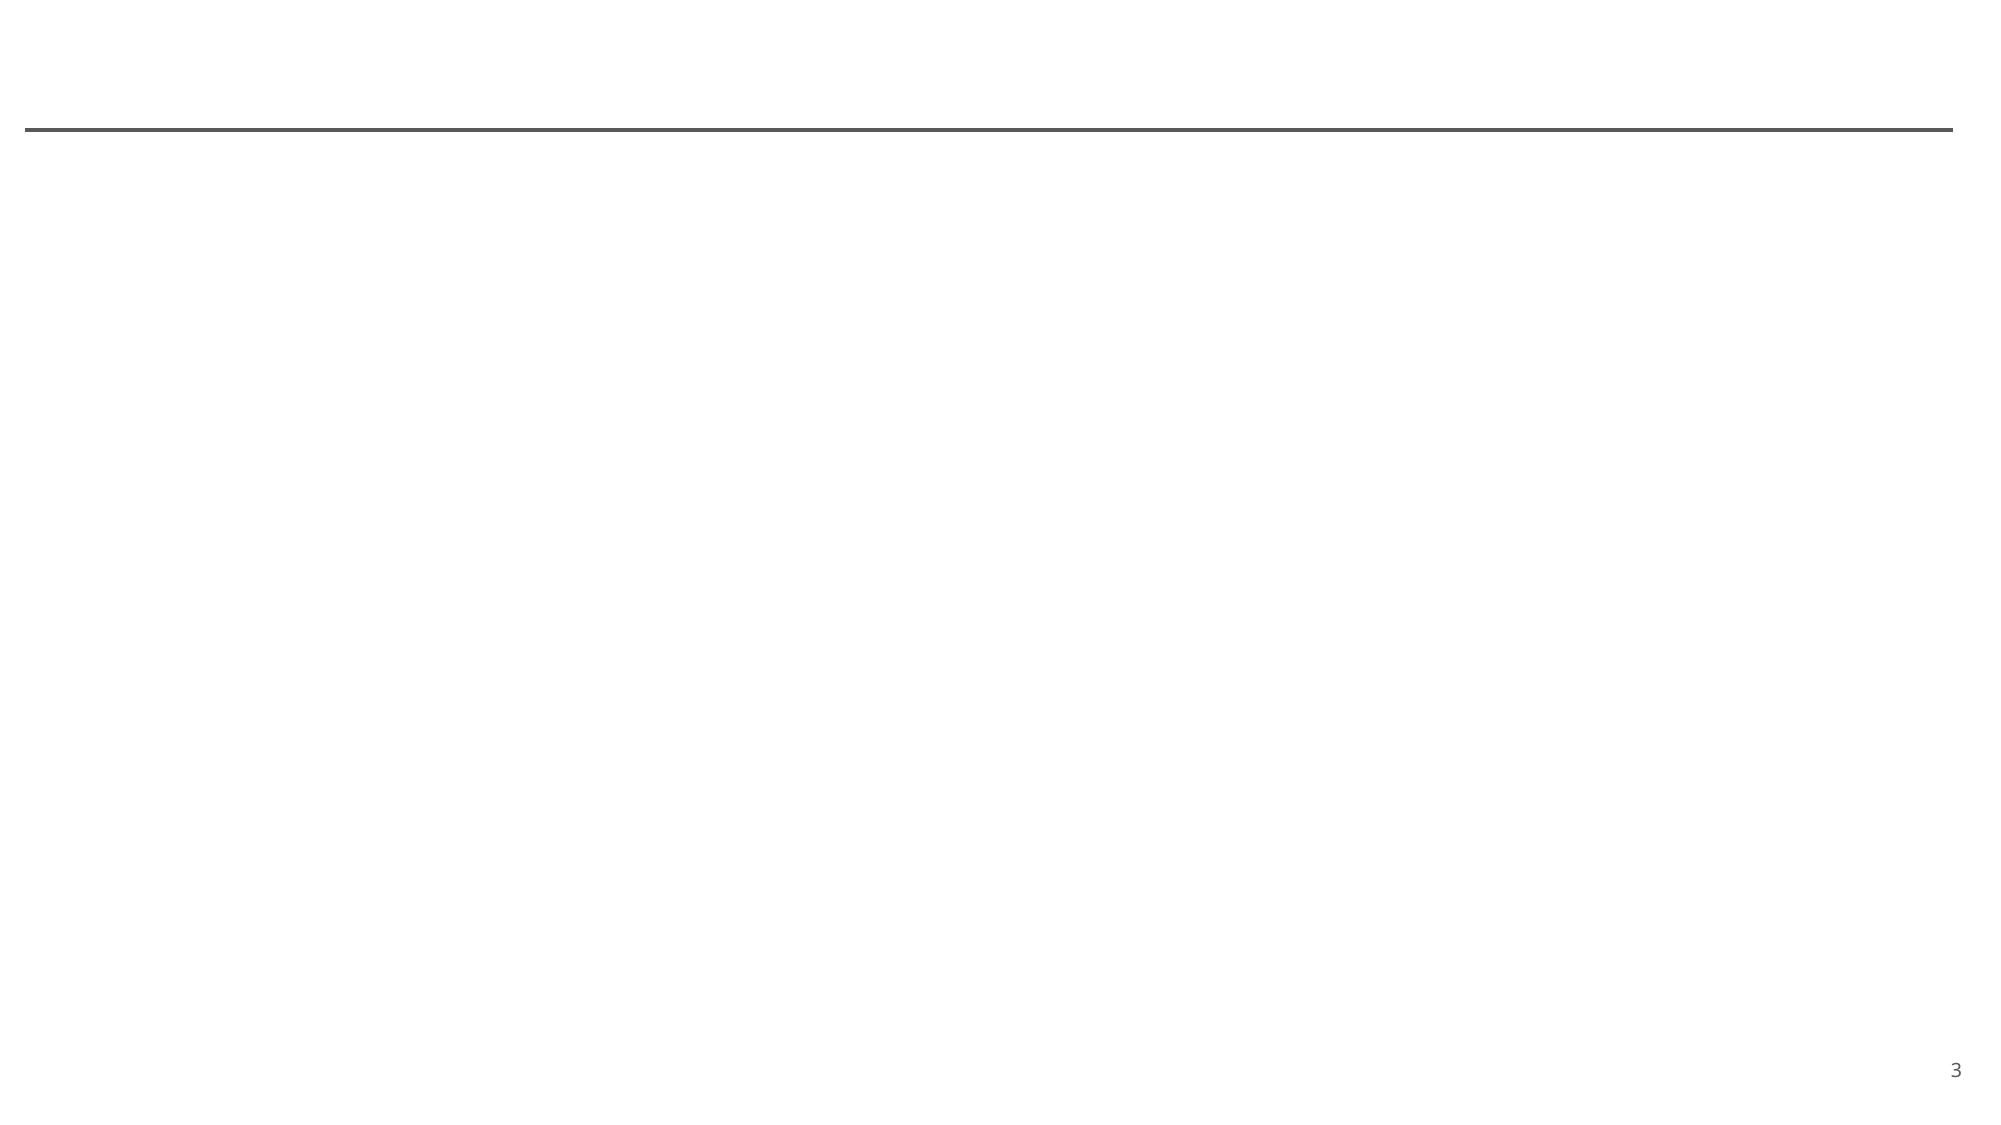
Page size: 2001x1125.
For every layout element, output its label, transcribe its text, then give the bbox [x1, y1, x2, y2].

slide_number 3 [1857, 1027, 1977, 1114]
